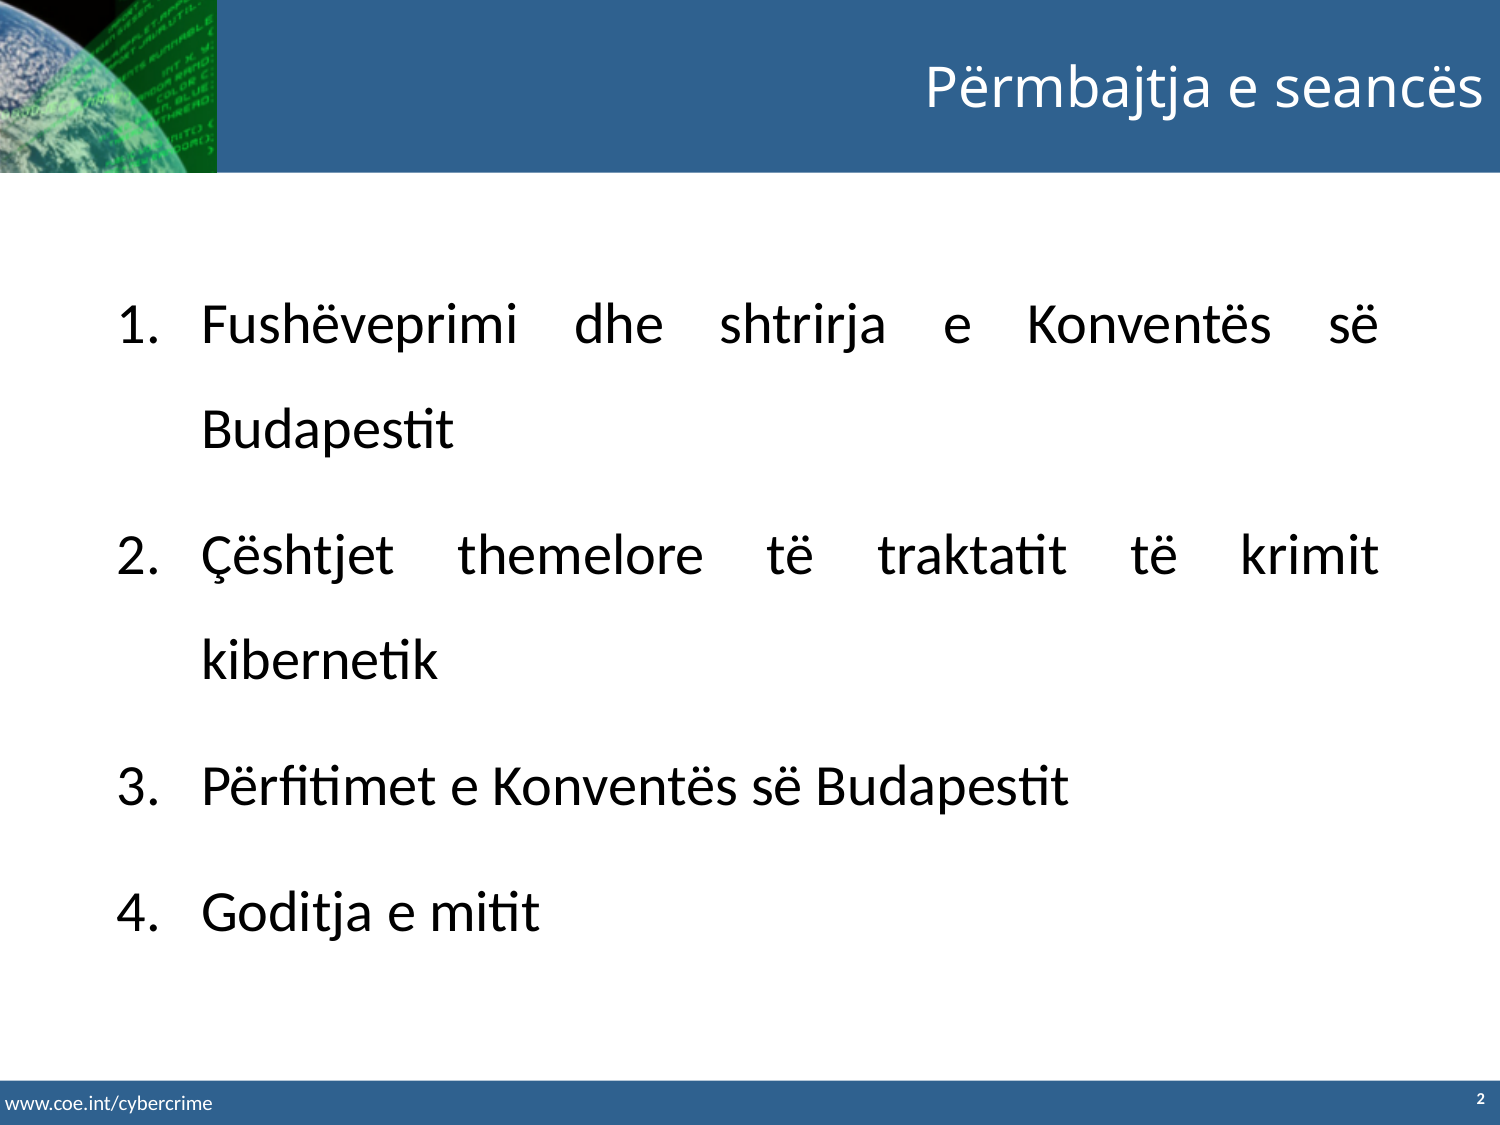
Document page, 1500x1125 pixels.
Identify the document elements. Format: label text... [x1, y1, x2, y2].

list Përmbajtja e seancës [421, 0, 1500, 172]
slide_number 2 [1162, 1080, 1500, 1125]
list Fushëveprimi dhe shtrirja e Konventës së Budapestit Çështjet themelore të traktatit të krimit kibernetik Përfitimet e Konventës së Budapestit Goditja e mitit [101, 242, 1396, 957]
picture [0, 0, 217, 173]
